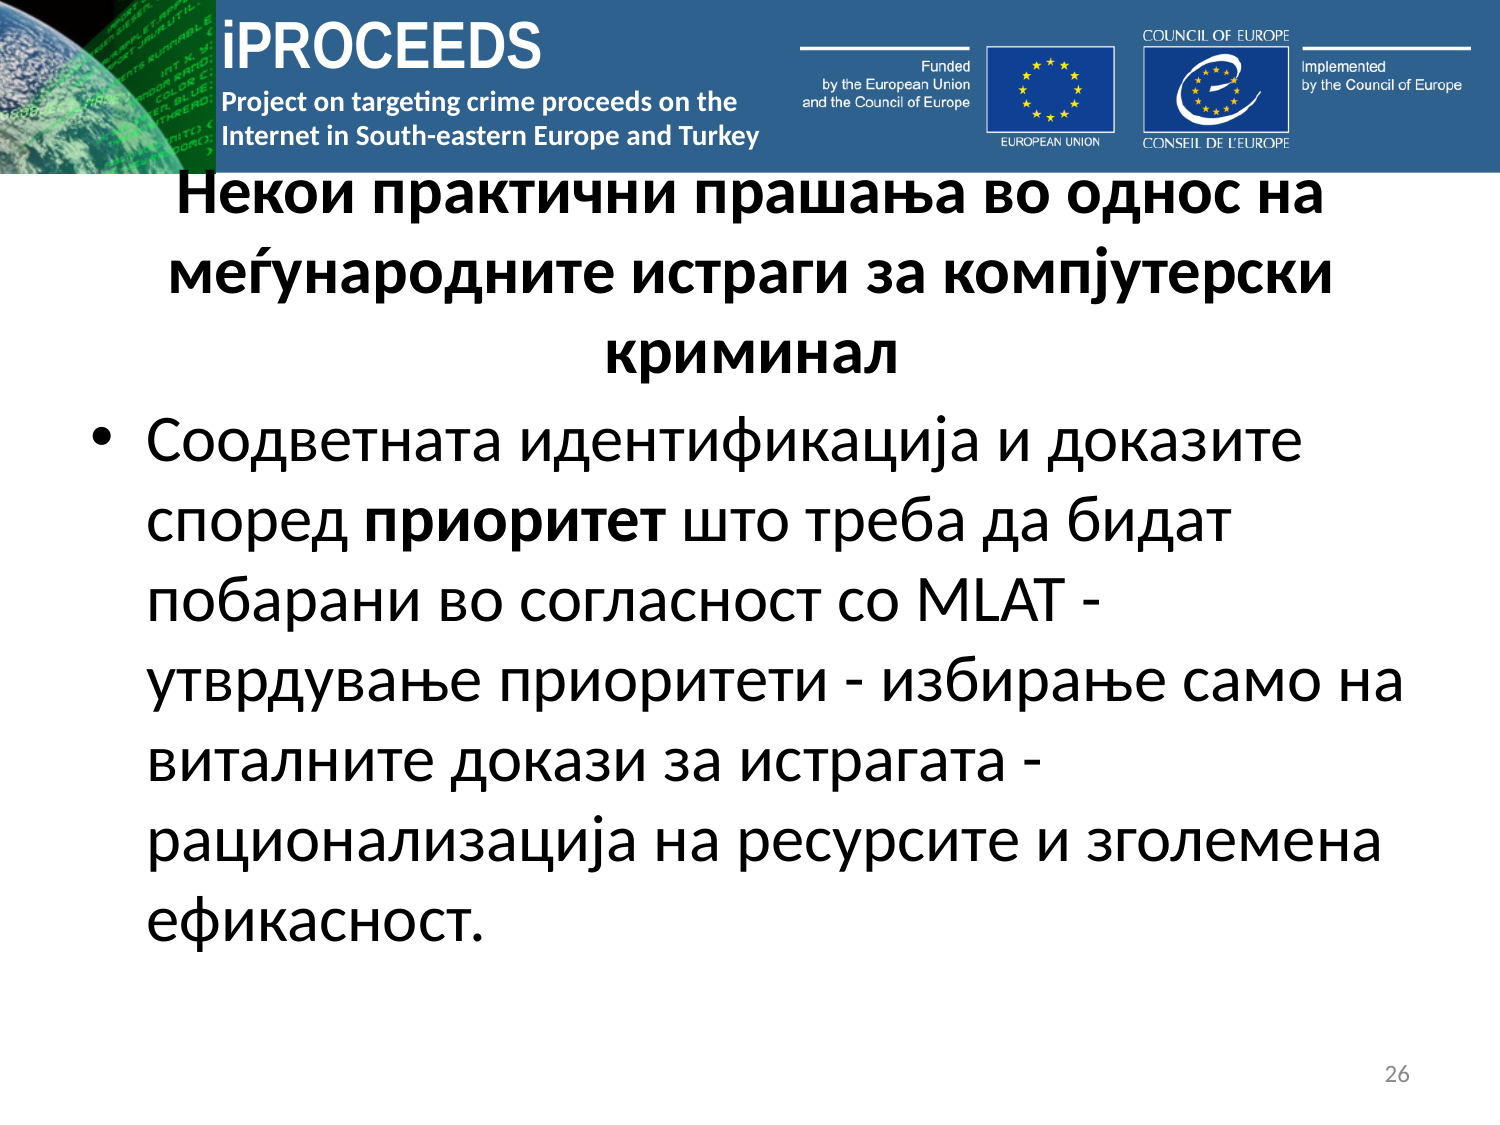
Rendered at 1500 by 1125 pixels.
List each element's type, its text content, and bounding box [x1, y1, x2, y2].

slide_number 26 [1074, 1042, 1425, 1103]
picture [0, 0, 216, 174]
picture [800, 30, 1471, 148]
list Соодветната идентификација и доказите според приоритет што треба да бидат побарани во согласност со MLAT - утврдување приоритети - избирање само на виталните докази за истрагата - рационализација на ресурсите и зголемена ефикасност. [75, 387, 1425, 1005]
title Некои практични прашања во однос на меѓународните истраги за компјутерски криминал [76, 172, 1427, 361]
